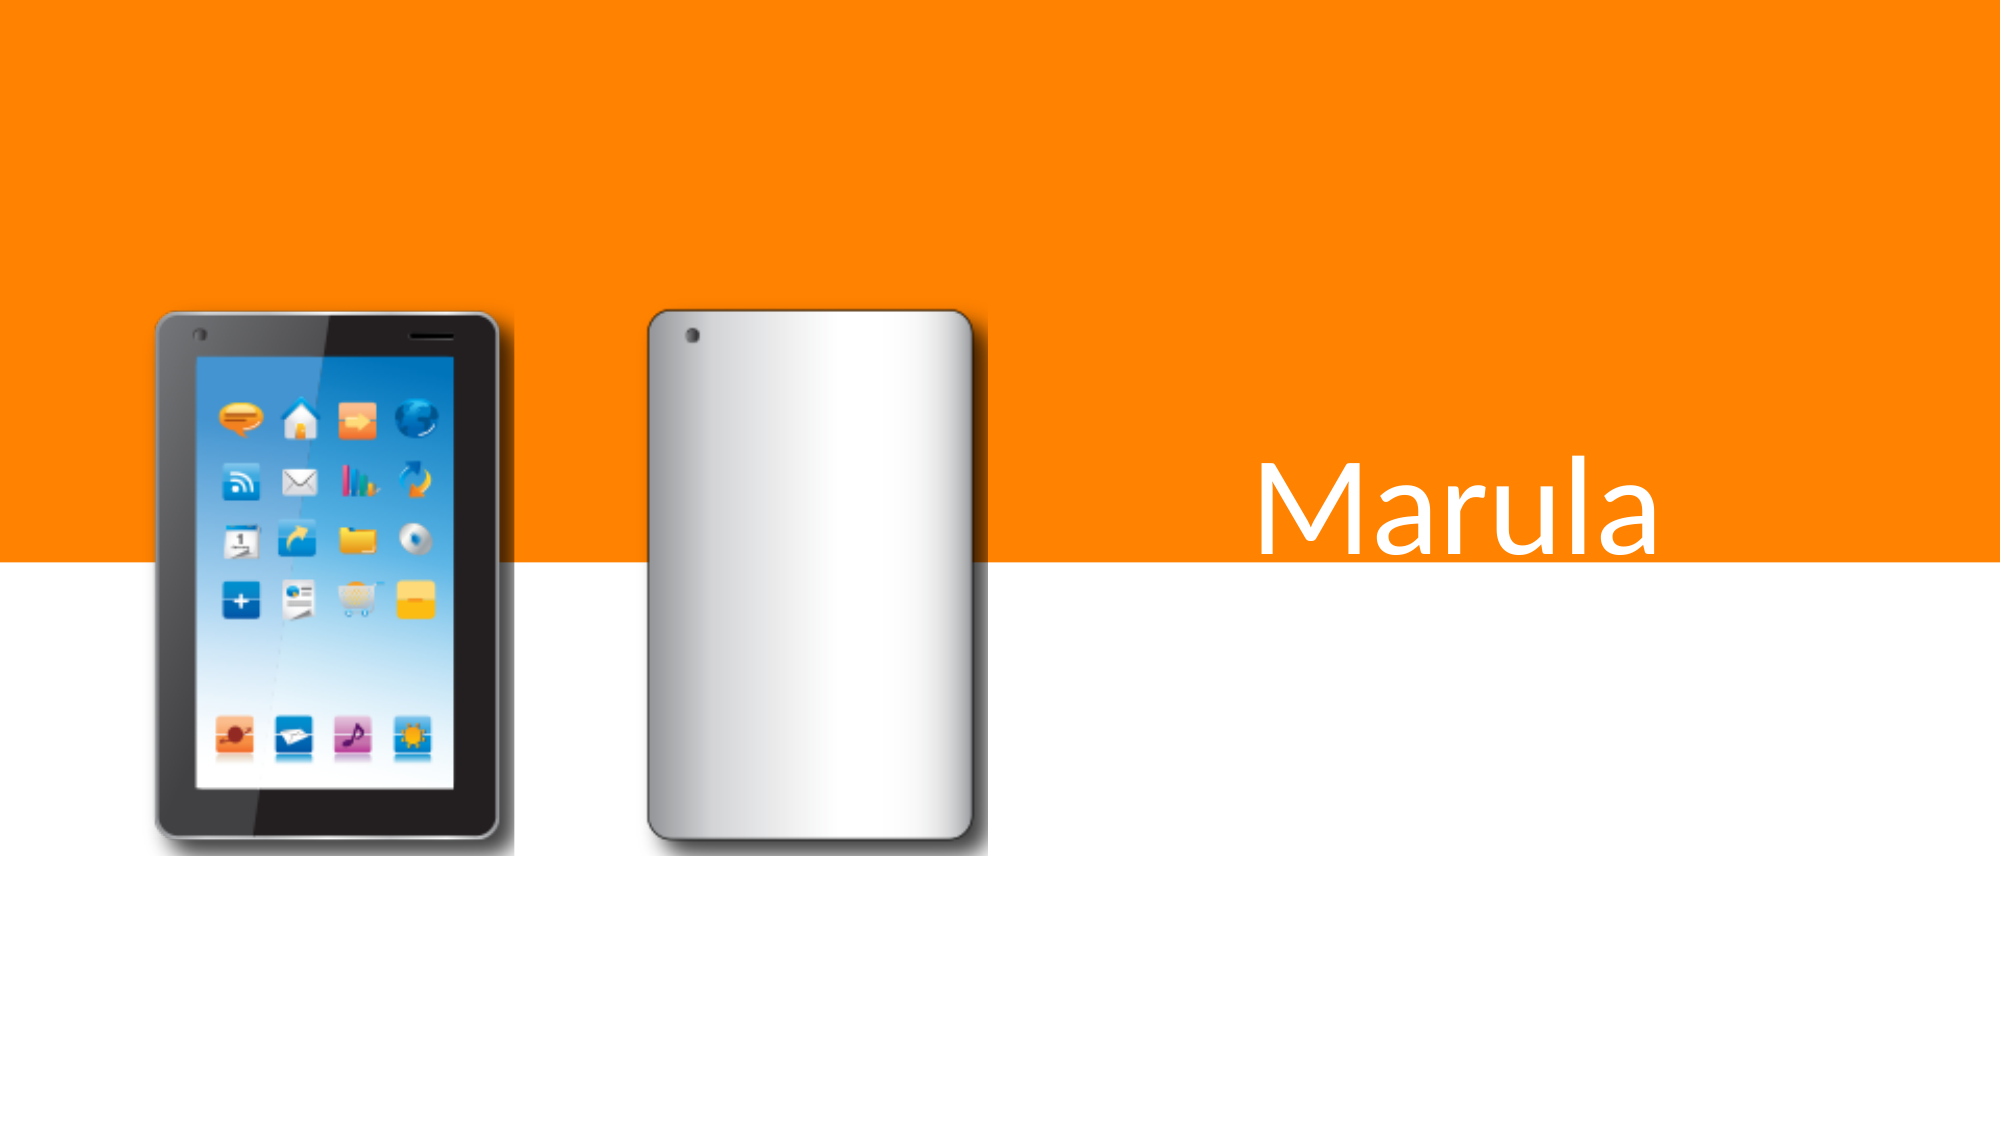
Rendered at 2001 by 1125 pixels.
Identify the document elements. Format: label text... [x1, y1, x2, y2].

text_box Marula [1228, 405, 1679, 590]
picture [137, 293, 515, 856]
text_box [0, 0, 2000, 563]
picture [631, 293, 988, 856]
